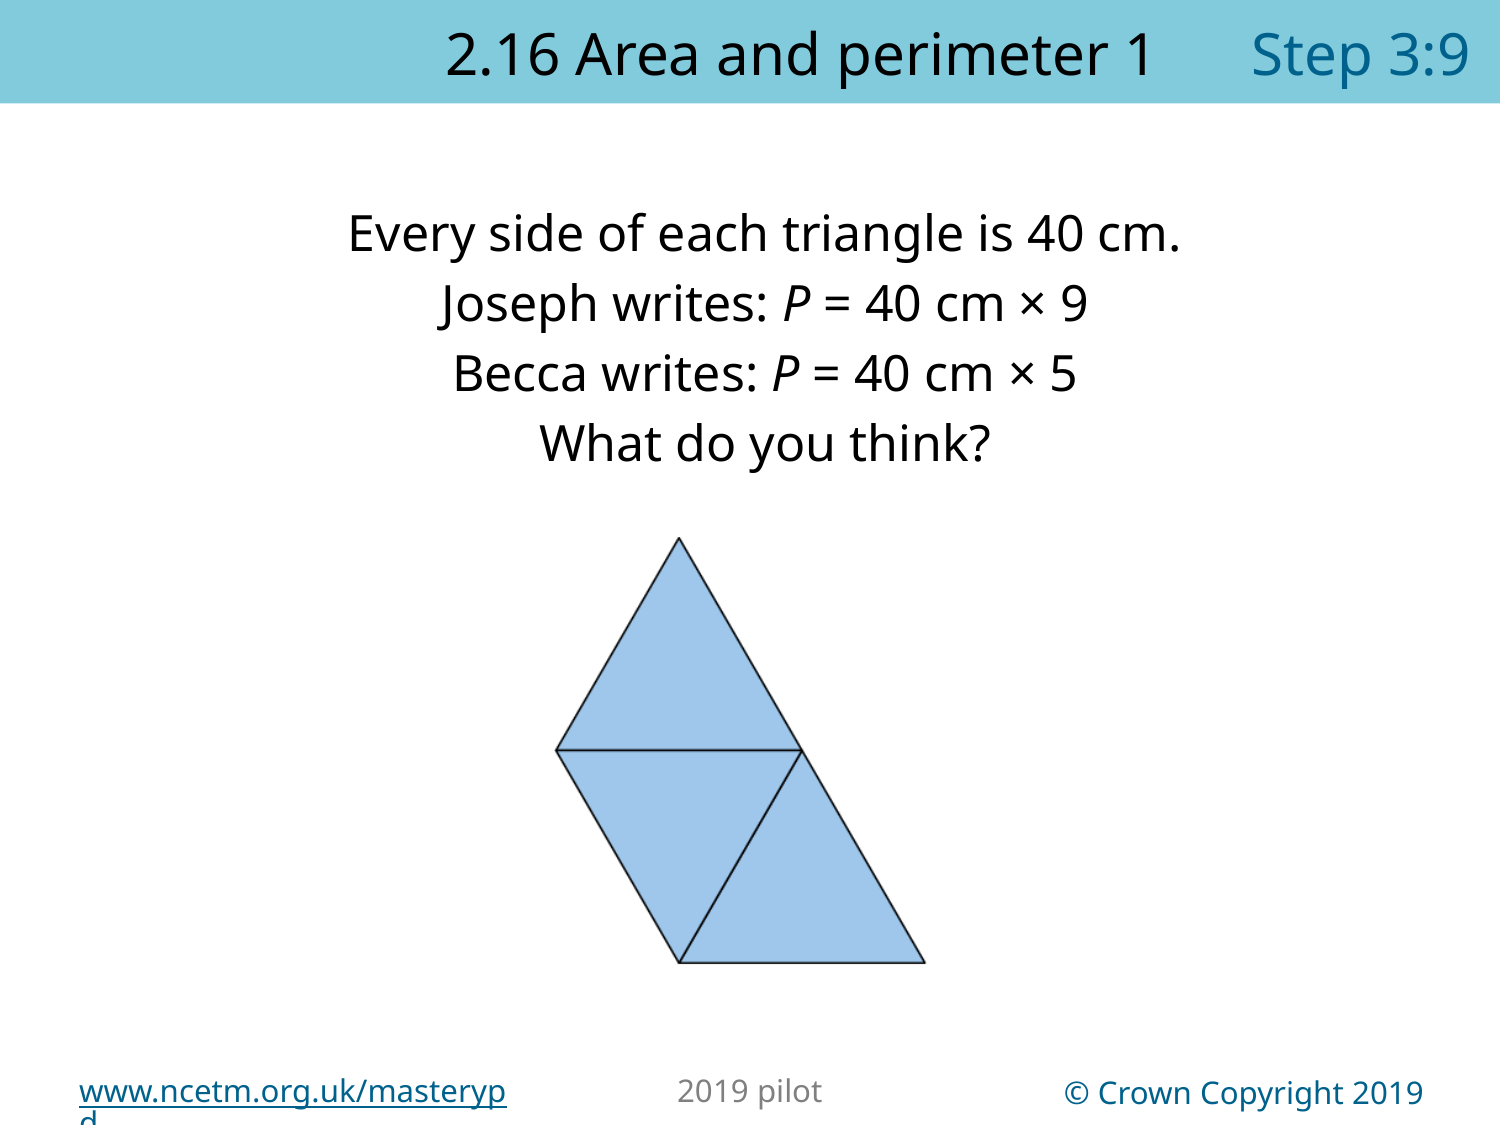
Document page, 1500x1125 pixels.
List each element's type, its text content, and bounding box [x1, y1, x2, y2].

text_box Every side of each triangle is 40 cm. Joseph writes: P = 40 cm × 9 Becca writes: P = 40 cm × 5 What do you think? [332, 193, 1198, 479]
list 2.16 Area and perimeter 1 Step 3:9 [0, 0, 1500, 104]
picture [537, 537, 949, 1001]
